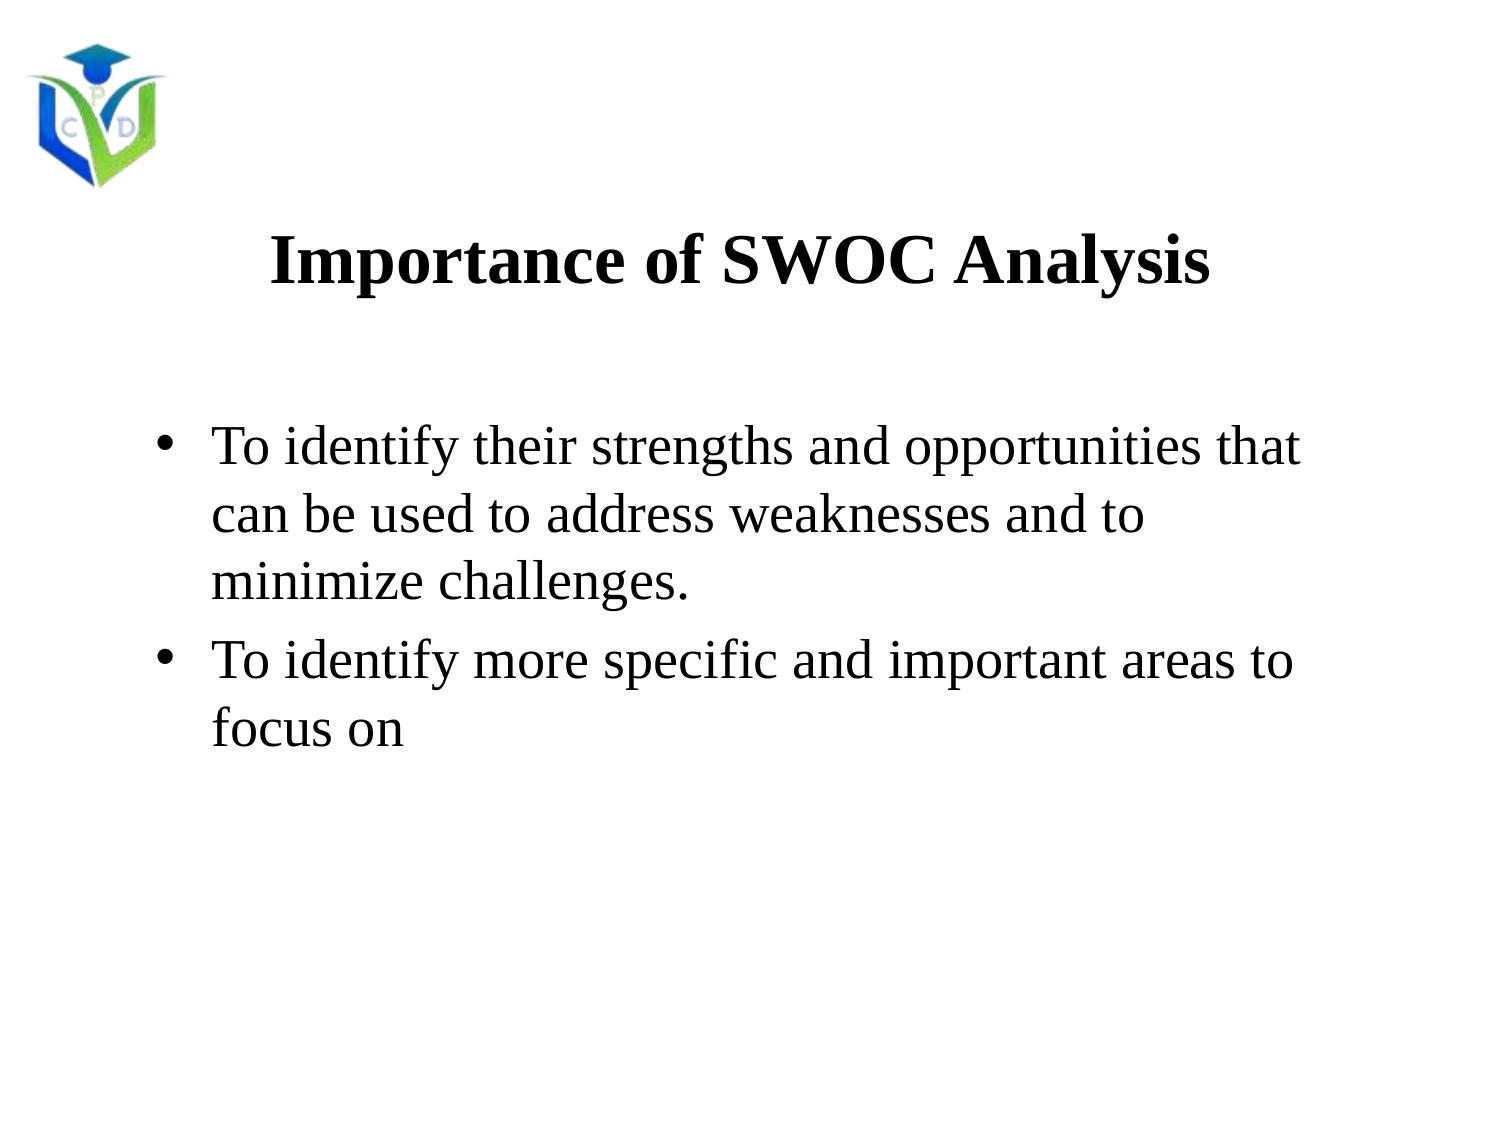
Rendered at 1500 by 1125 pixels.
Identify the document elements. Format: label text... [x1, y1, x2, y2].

picture [24, 42, 171, 188]
title Importance of SWOC Analysis [140, 204, 1360, 307]
list To identify their strengths and opportunities that can be used to address weaknesses and to minimize challenges. To identify more specific and important areas to focus on [140, 401, 1360, 916]
